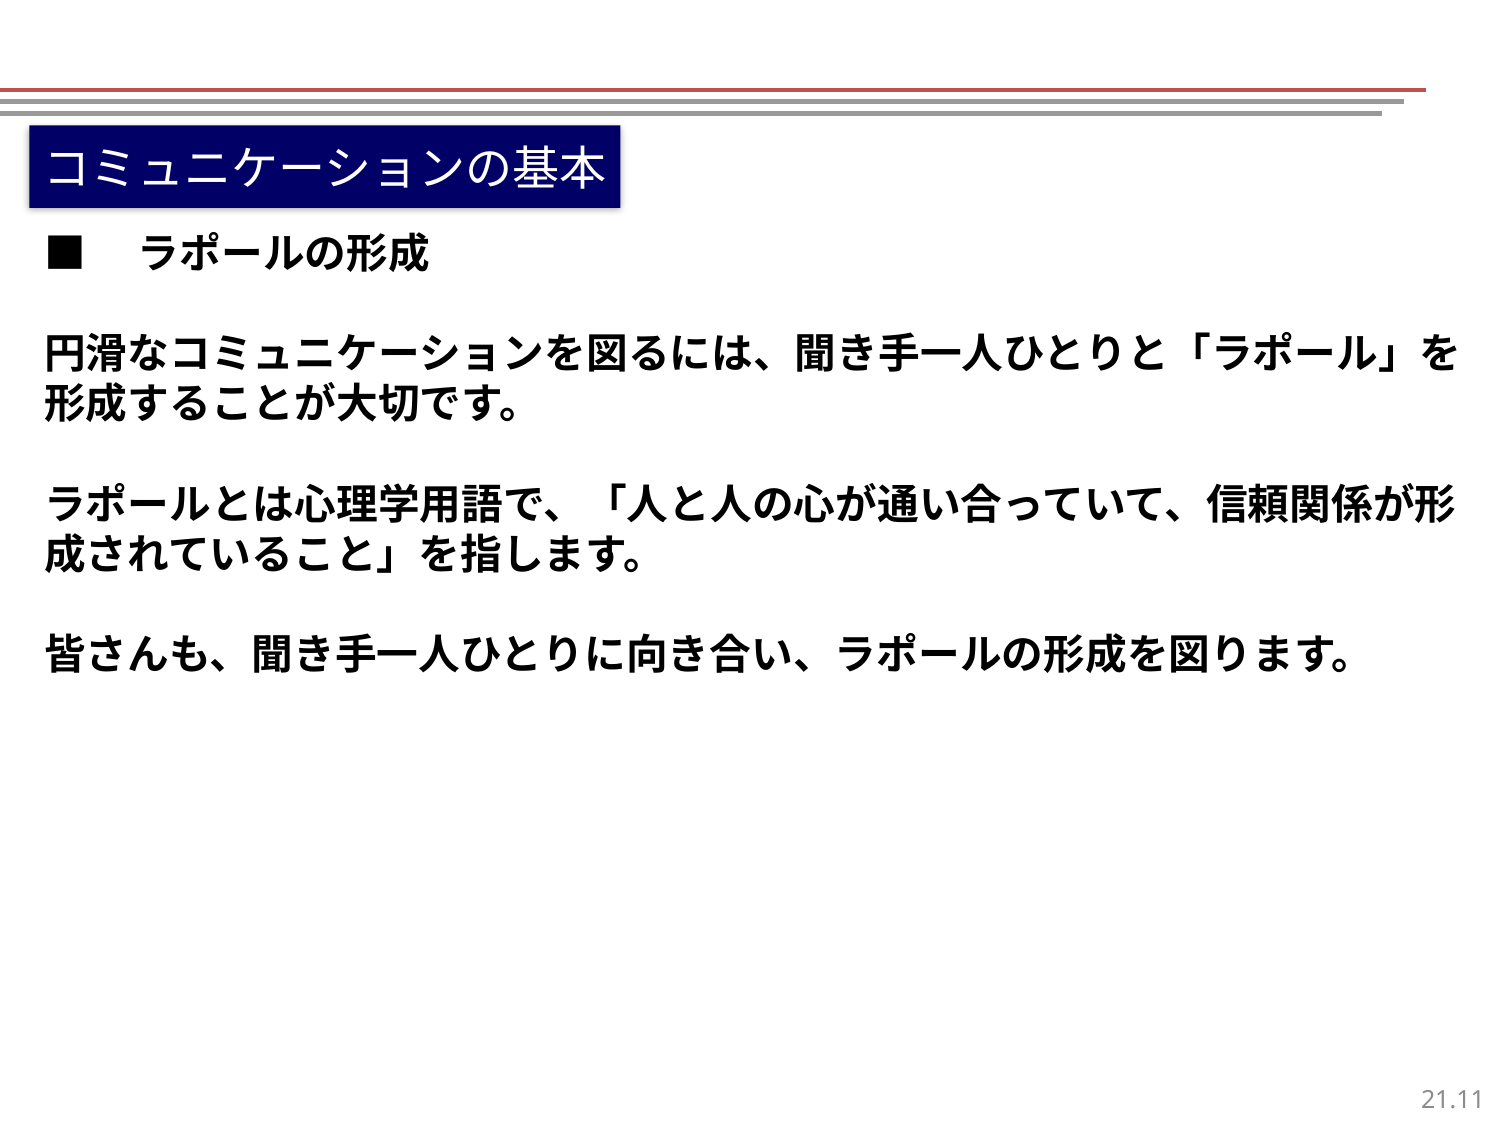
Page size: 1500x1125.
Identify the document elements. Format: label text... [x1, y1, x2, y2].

slide_number 10 [1381, 1065, 1500, 1125]
text_box コミュニケーションの基本 [29, 125, 621, 208]
text_box ■ ラポールの形成 円滑なコミュニケーションを図るには、聞き手一人ひとりと「ラポール」を形成することが大切です。 ラポールとは心理学用語で、「人と人の心が通い合っていて、信頼関係が形成されていること」を指します。 皆さんも、聞き手一人ひとりに向き合い、ラポールの形成を図ります。 [29, 219, 1483, 685]
